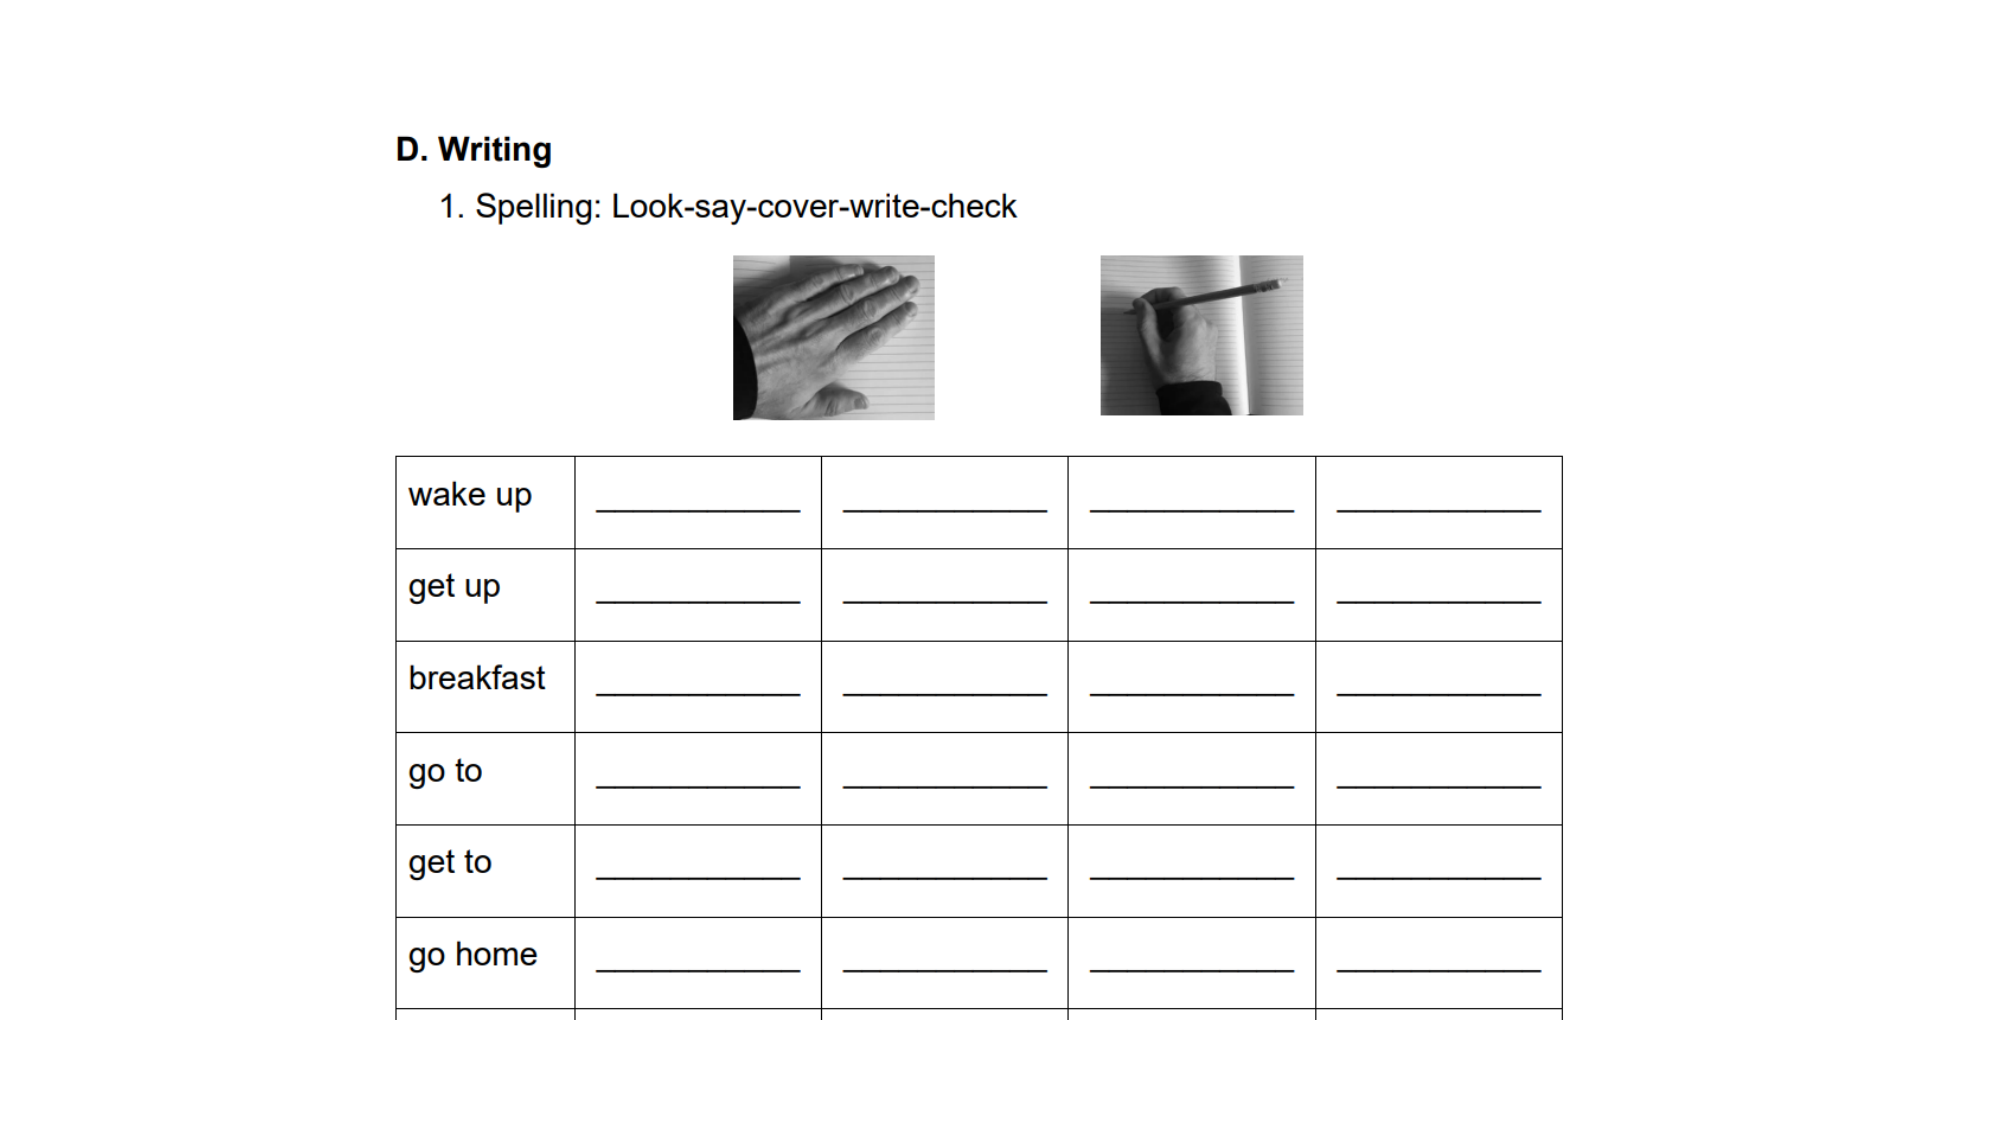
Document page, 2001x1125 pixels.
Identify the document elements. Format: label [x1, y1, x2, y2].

picture [353, 104, 1647, 1020]
